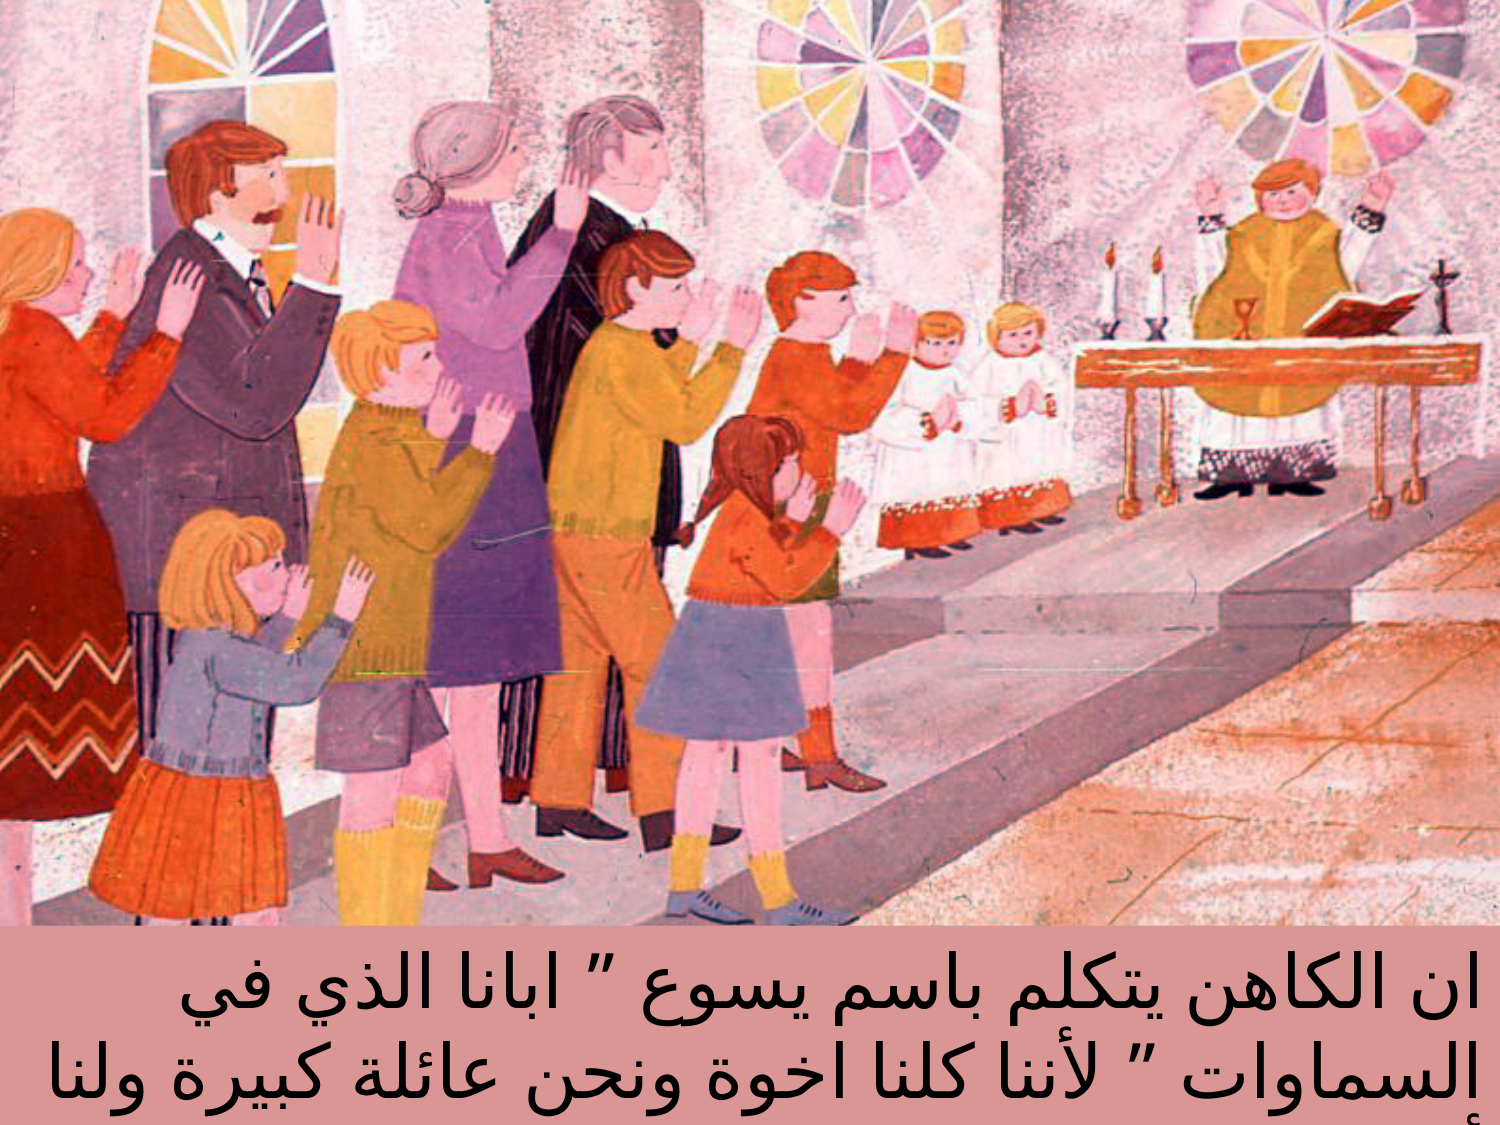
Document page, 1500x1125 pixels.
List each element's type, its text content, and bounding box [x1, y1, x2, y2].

text_box ان الكاهن يتكلم باسم يسوع ” ابانا الذي في السماوات ” لأننا كلنا اخوة ونحن عائلة كبيرة ولنا أب في السماء يحبنا كلنا [0, 955, 1500, 1125]
picture [0, 0, 1500, 950]
